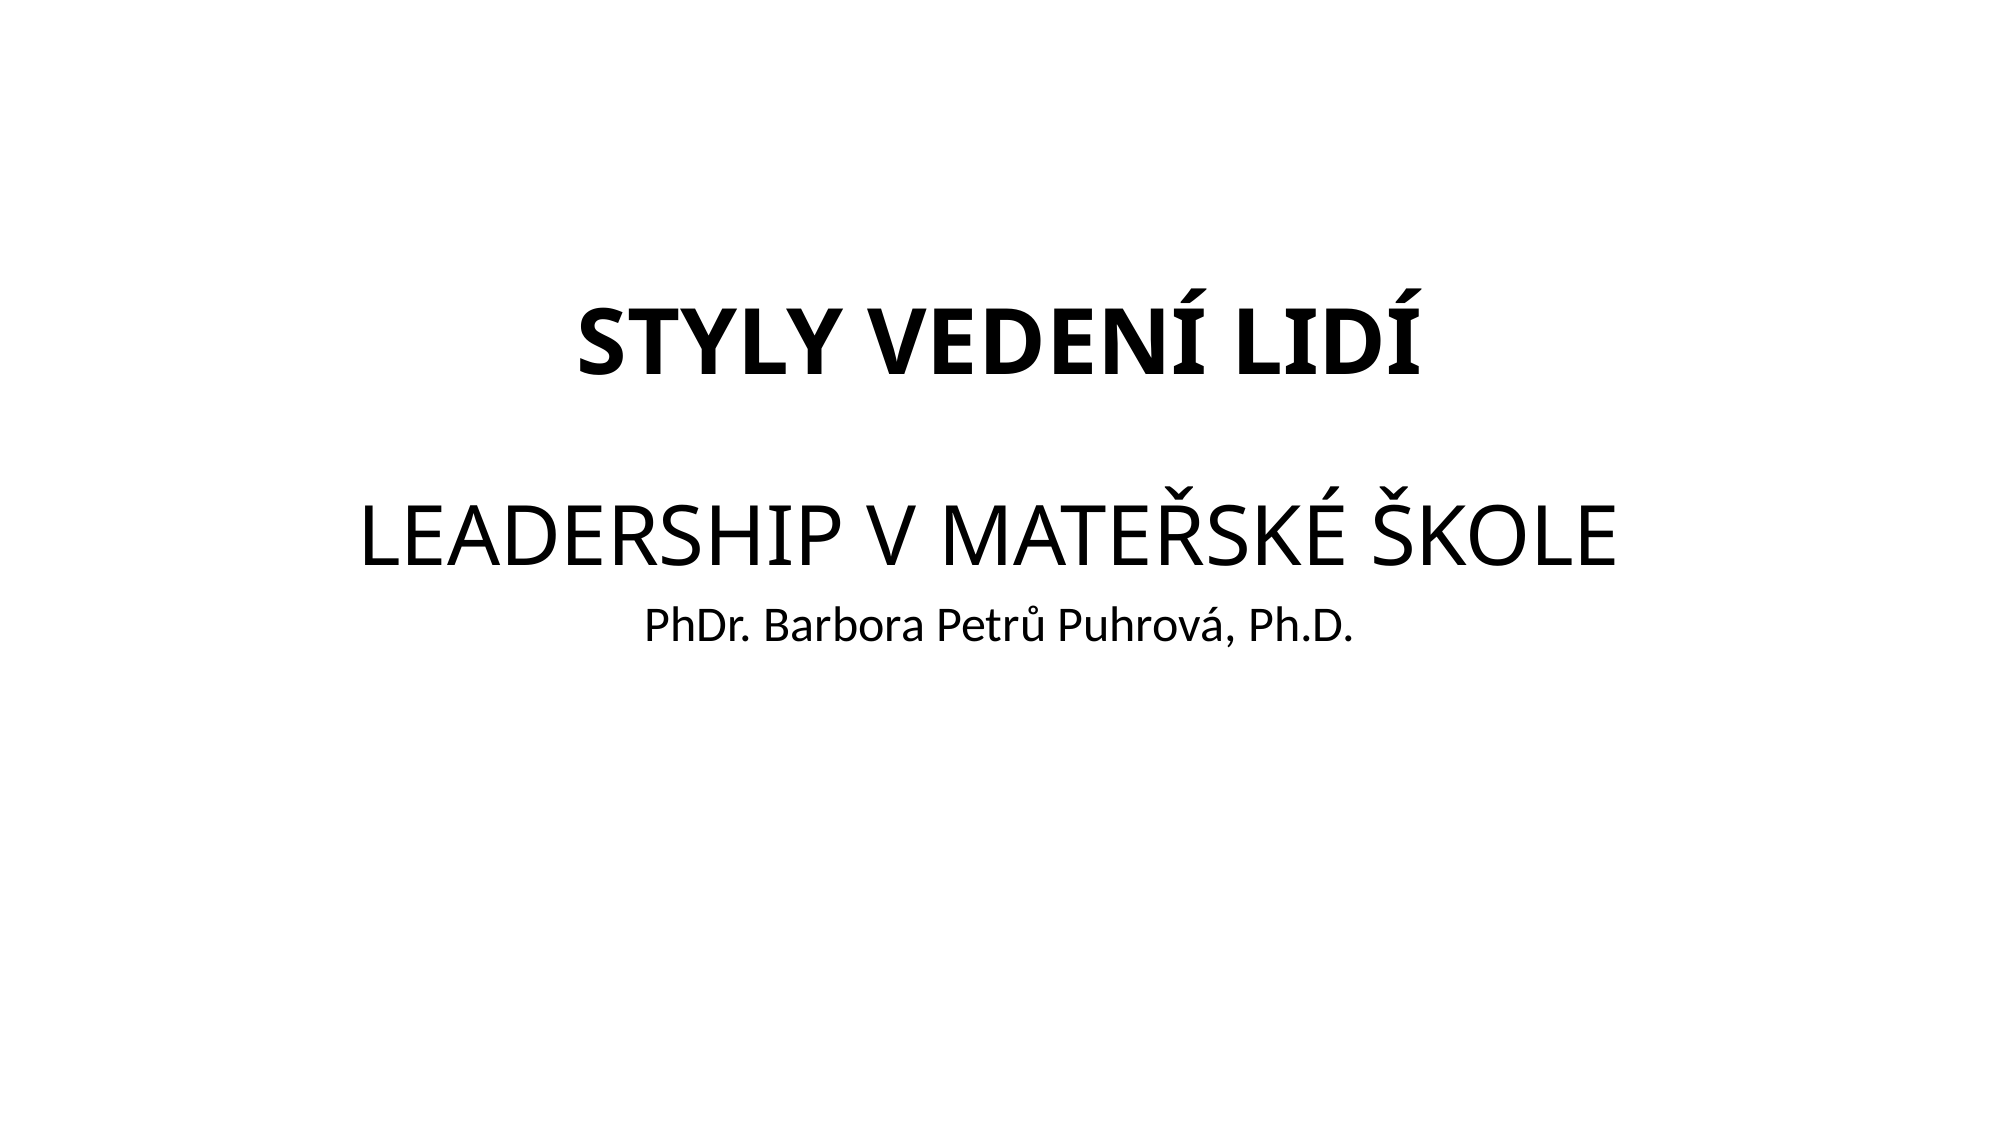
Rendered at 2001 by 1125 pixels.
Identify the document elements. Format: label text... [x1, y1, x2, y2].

title STYLY VEDENÍ LIDÍ LEADERSHIP V MATEŘSKÉ ŠKOLE [249, 199, 1750, 590]
subtitle PhDr. Barbora Petrů Puhrová, Ph.D. [249, 590, 1750, 863]
